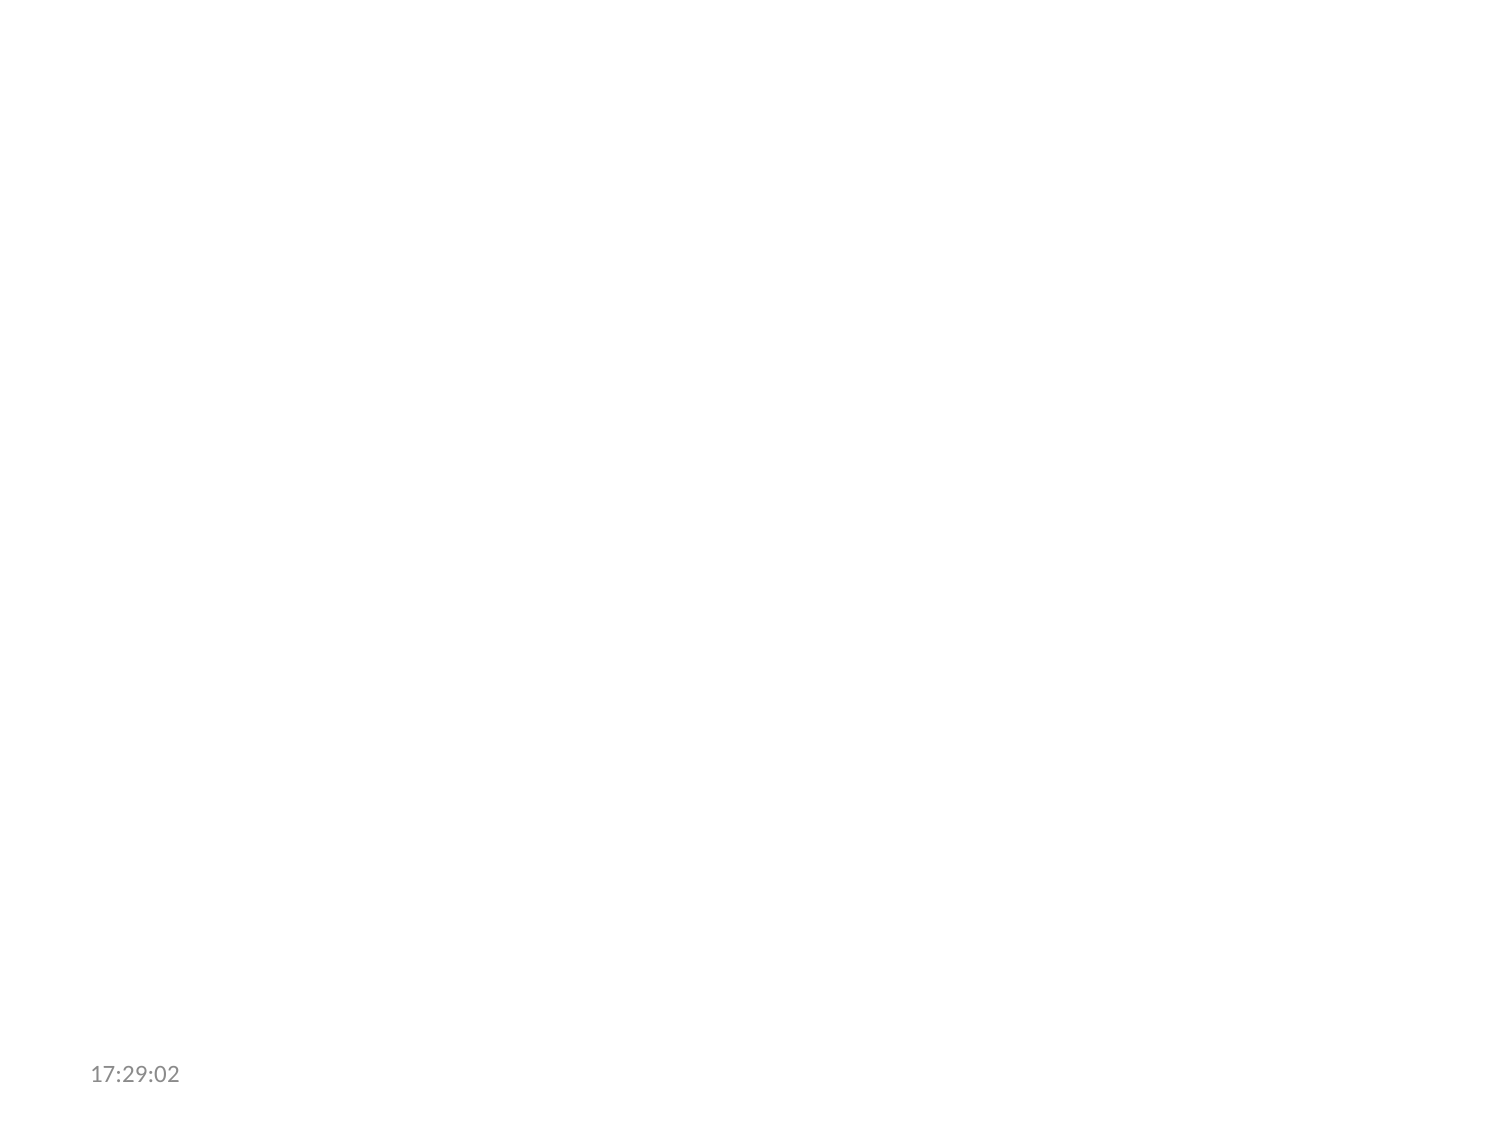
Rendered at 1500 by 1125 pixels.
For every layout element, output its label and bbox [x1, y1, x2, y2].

slide_number [75, 1042, 425, 1103]
